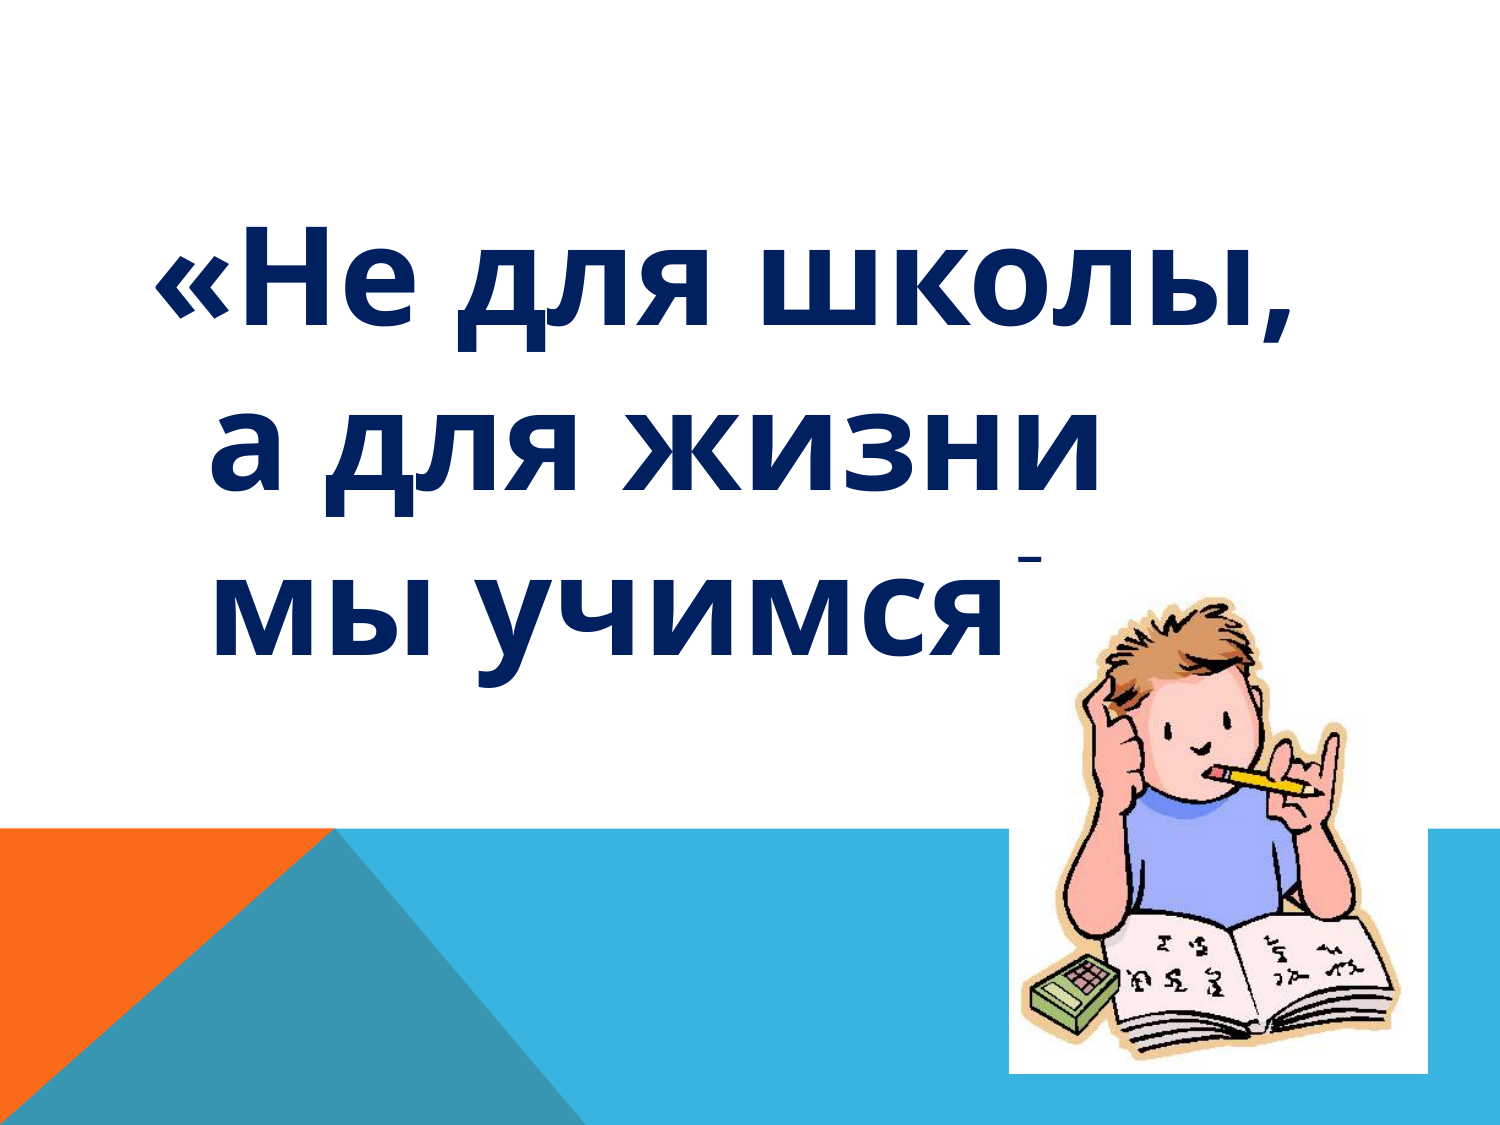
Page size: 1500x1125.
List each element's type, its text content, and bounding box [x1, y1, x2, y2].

picture [1008, 562, 1428, 1074]
list «Не для школы, а для жизни мы учимся!» [135, 180, 1369, 768]
